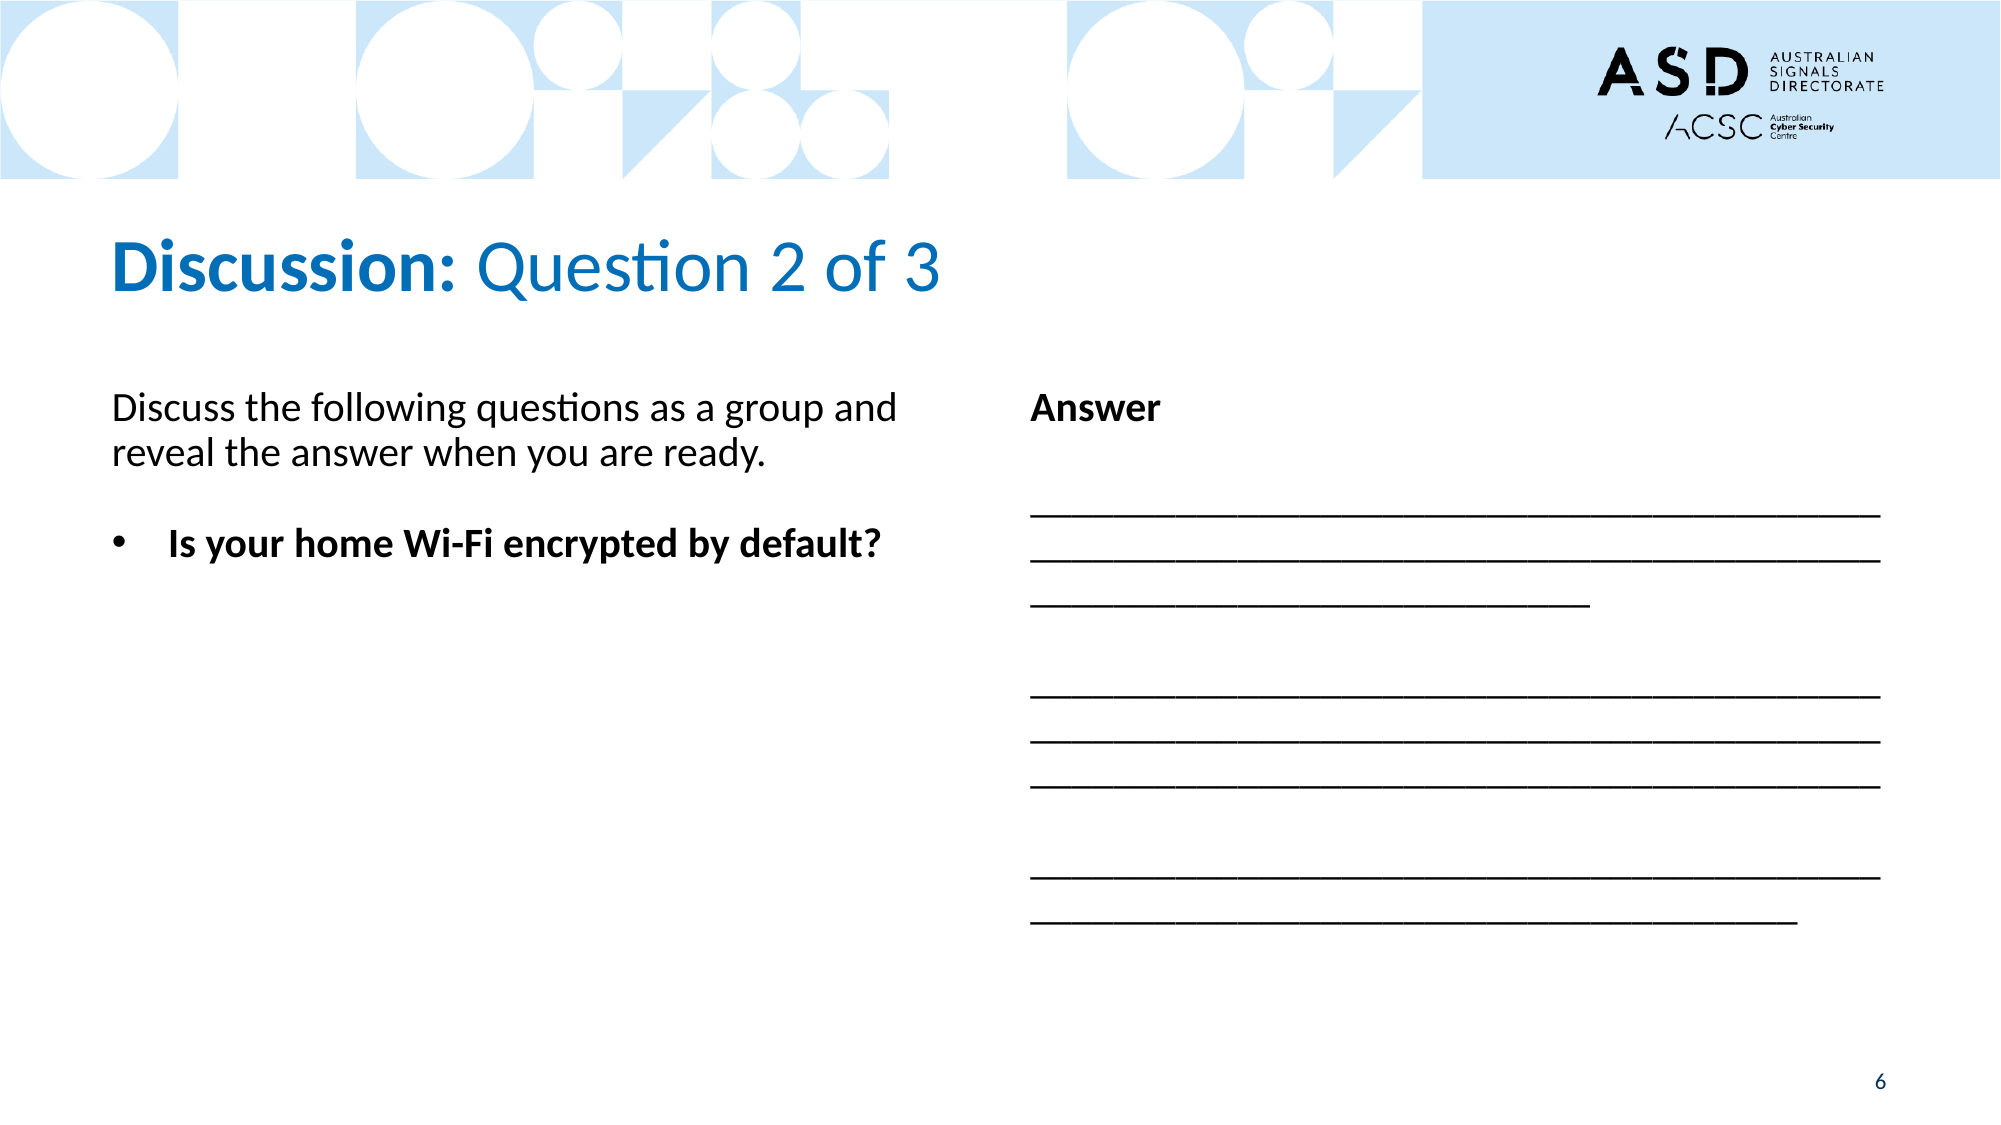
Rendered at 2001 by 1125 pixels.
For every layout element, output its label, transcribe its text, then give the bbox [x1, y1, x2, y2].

title Discussion: Question 2 of 3 [96, 207, 1902, 328]
list Discuss the following questions as a group and reveal the answer when you are ready. Is your home Wi-Fi encrypted by default? [96, 378, 983, 1007]
list Answer _____________________________________________________________________________________________________________ ___________________________________________________________________________________________________________________________ ______________________________________________________________________________ [1015, 378, 1902, 1007]
picture [0, 0, 2001, 179]
slide_number 6 [1799, 1050, 1902, 1111]
